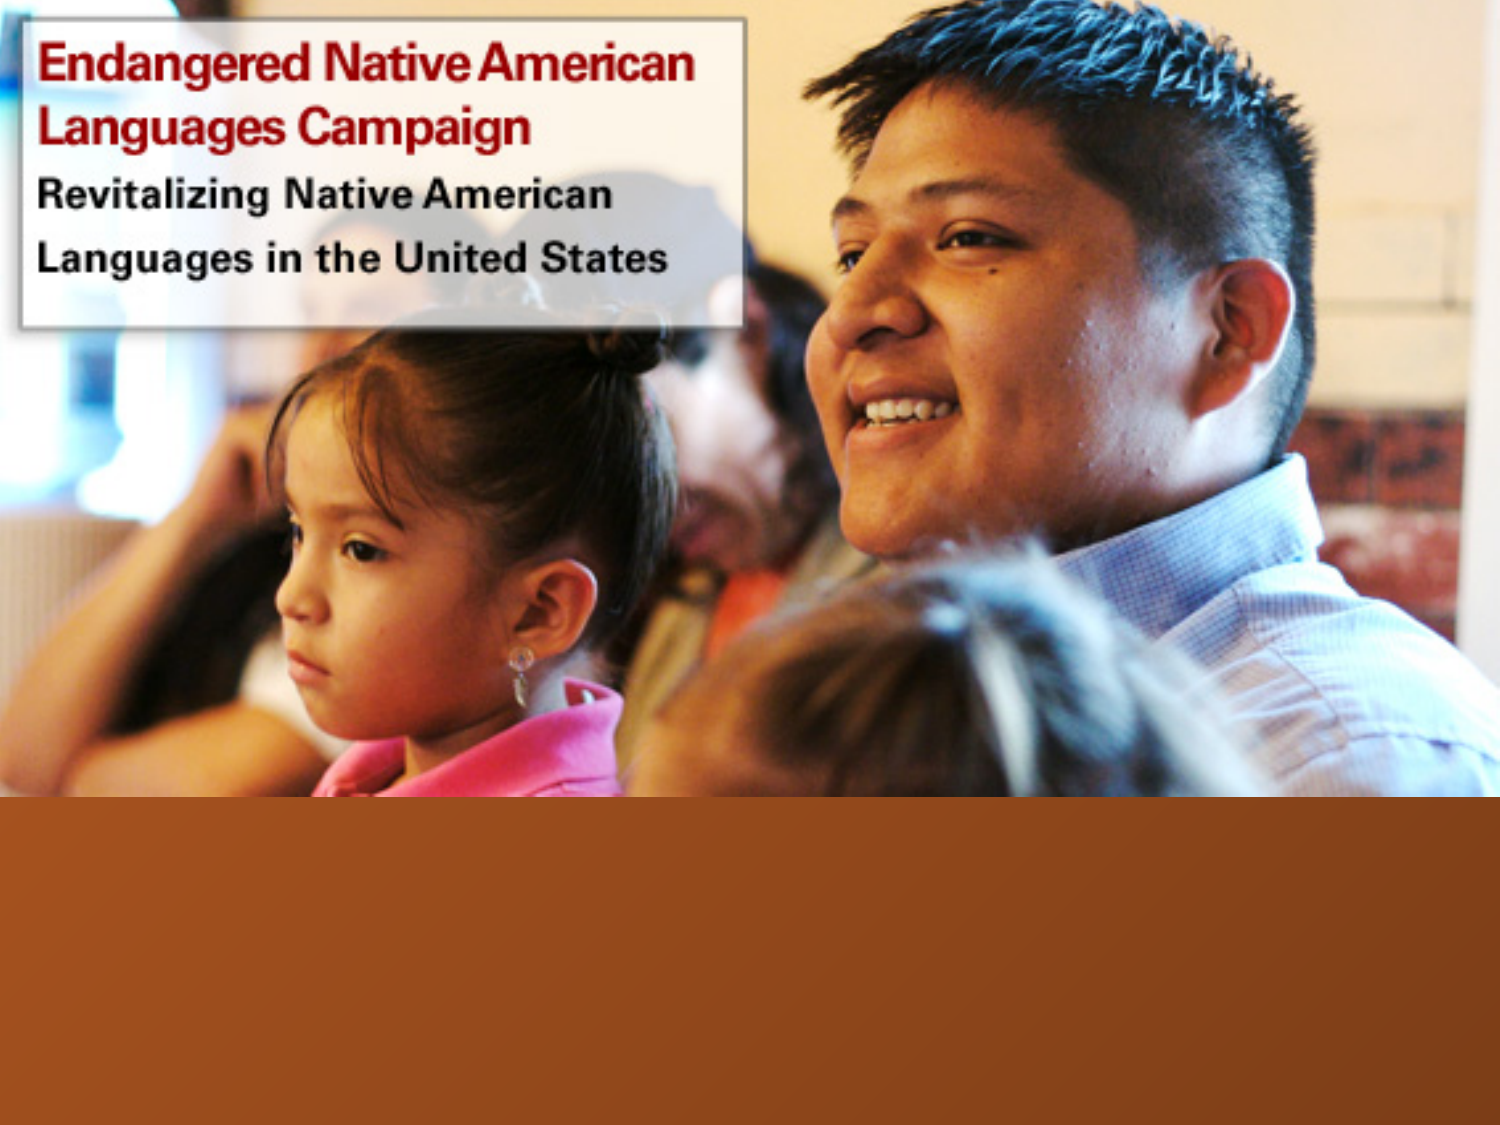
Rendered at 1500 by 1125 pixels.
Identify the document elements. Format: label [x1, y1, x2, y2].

picture [0, 0, 1500, 798]
